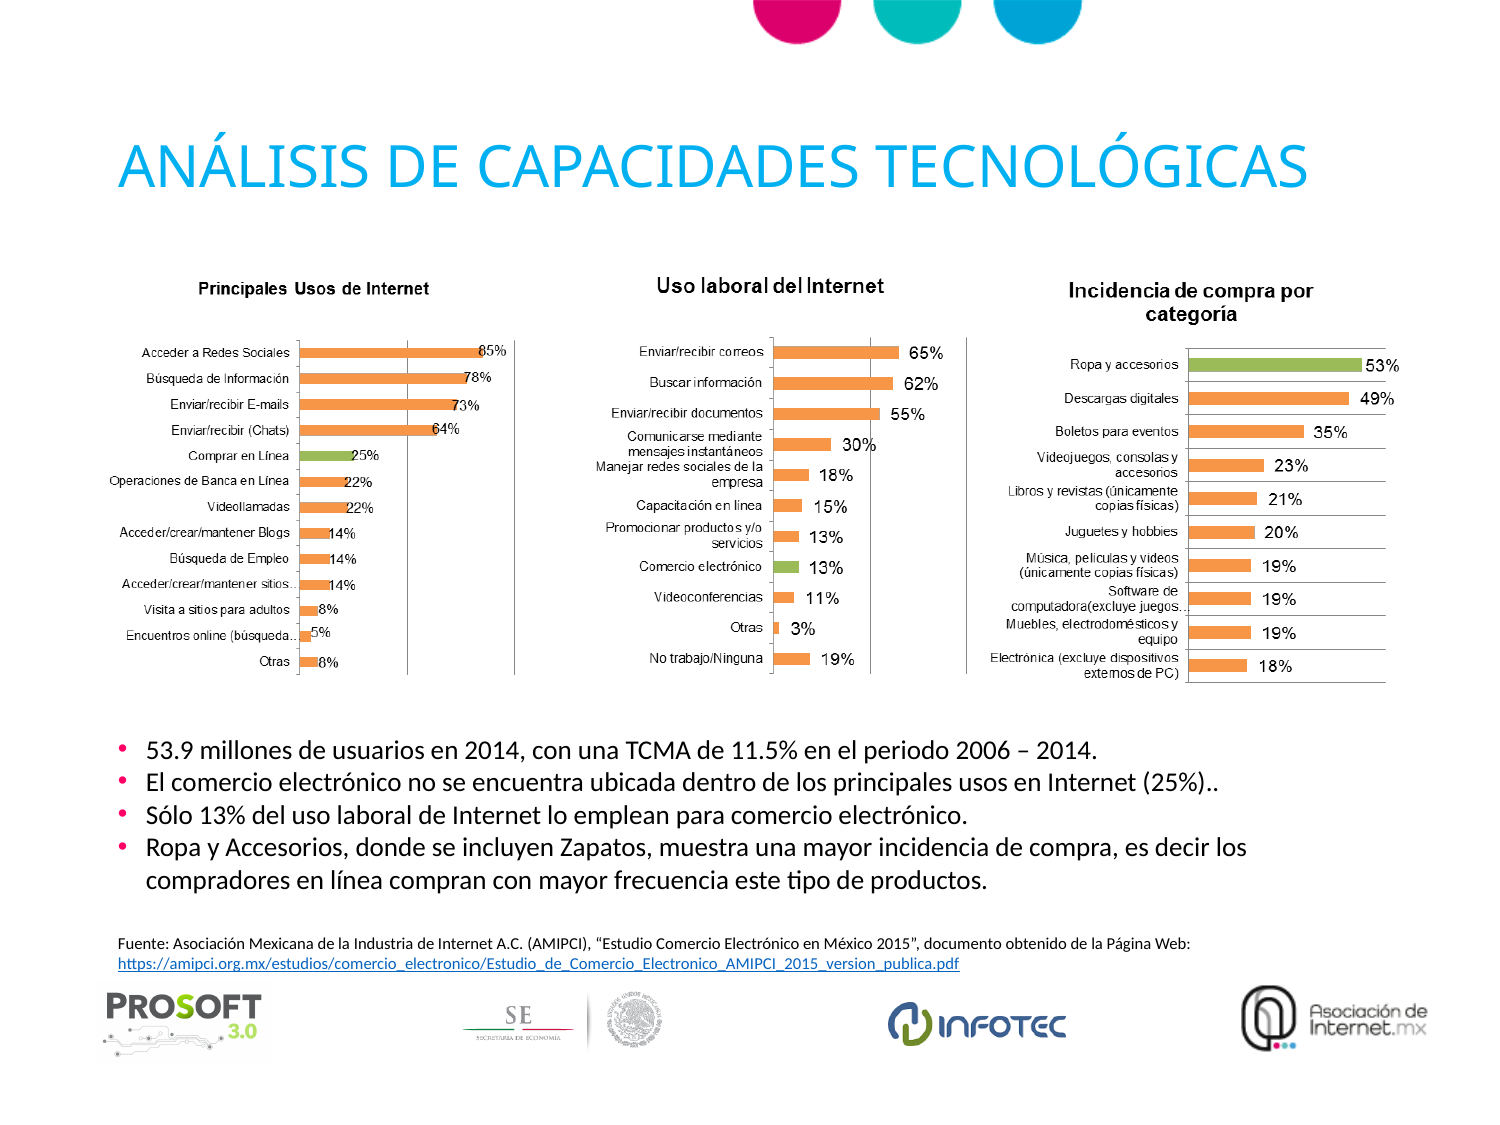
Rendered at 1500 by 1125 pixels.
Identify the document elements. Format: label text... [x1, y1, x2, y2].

text_box 53.9 millones de usuarios en 2014, con una TCMA de 11.5% en el periodo 2006 – 2014. El comercio electrónico no se encuentra ubicada dentro de los principales usos en Internet (25%).. Sólo 13% del uso laboral de Internet lo emplean para comercio electrónico. Ropa y Accesorios, donde se incluyen Zapatos, muestra una mayor incidencia de compra, es decir los compradores en línea compran con mayor frecuencia este tipo de productos. [103, 724, 1406, 902]
title ANÁLISIS DE CAPACIDADES TECNOLÓGICAS [103, 60, 1437, 278]
picture [0, 0, 1500, 1125]
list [103, 264, 526, 716]
text_box Fuente: Asociación Mexicana de la Industria de Internet A.C. (AMIPCI), “Estudio Comercio Electrónico en México 2015”, documento obtenido de la Página Web: https://amipci.org.mx/estudios/comercio_electronico/Estudio_de_Comercio_Electronico_AMIPCI_2015_version_publica.pdf [103, 925, 1406, 1001]
